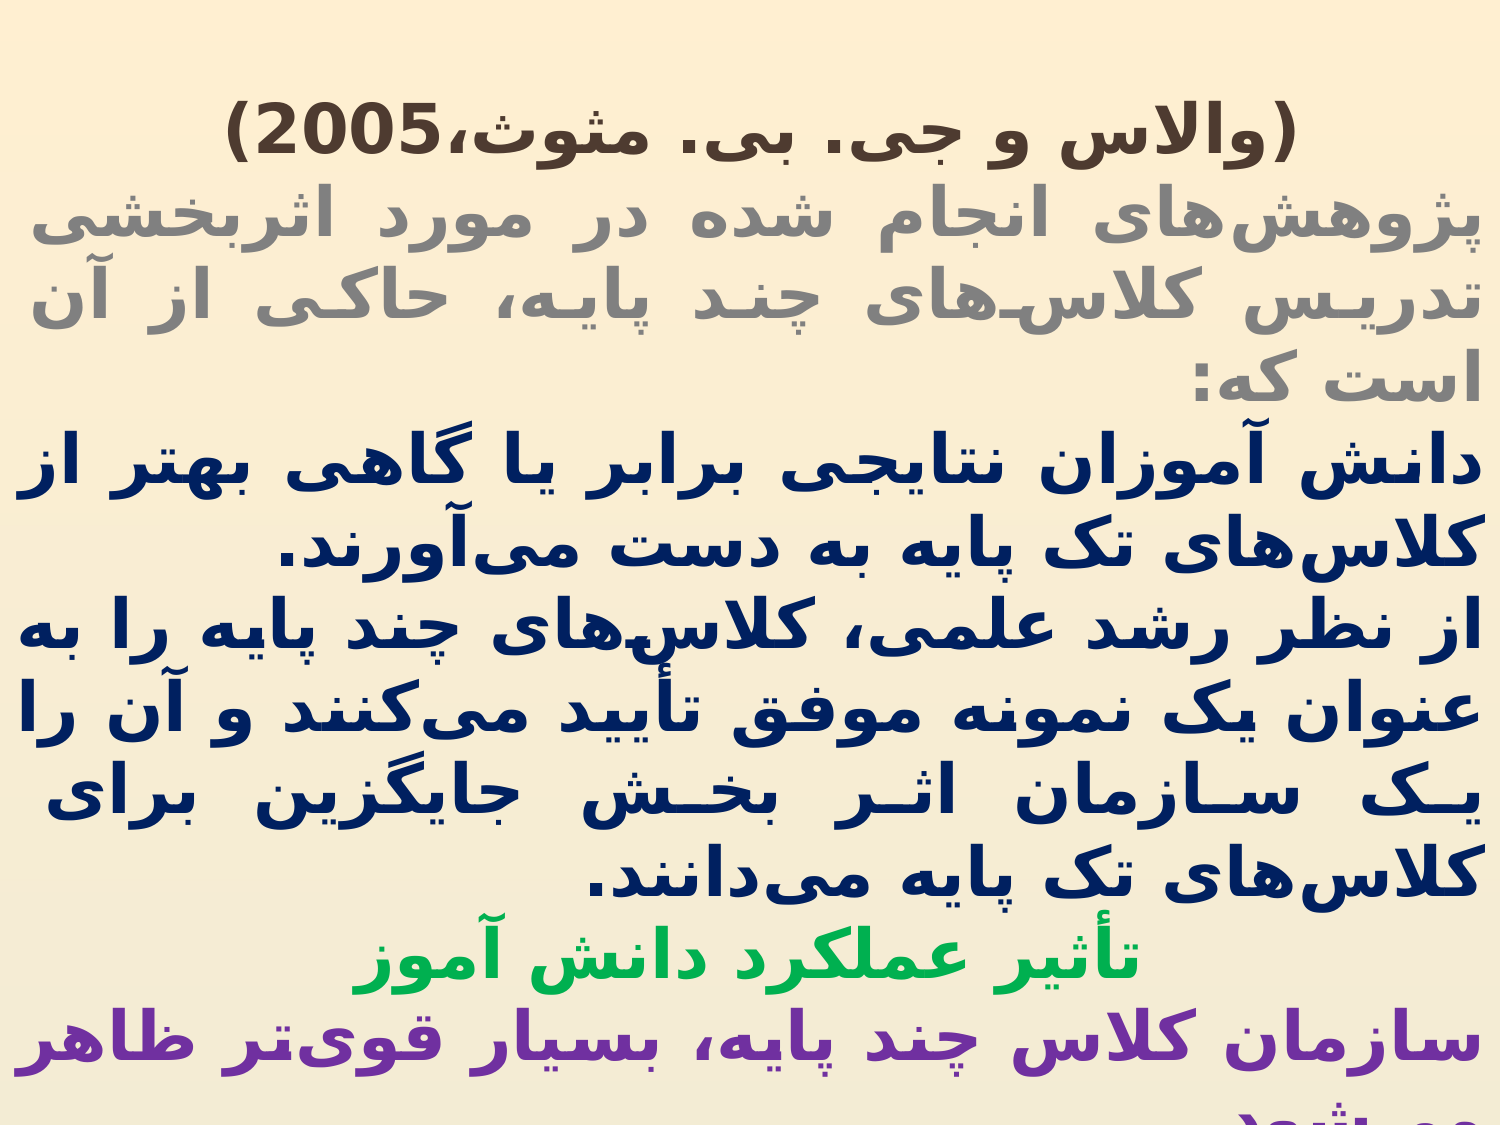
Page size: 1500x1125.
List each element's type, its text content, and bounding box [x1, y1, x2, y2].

text_box (والاس و جی. بی. مثوث،2005) پژوهش‌های انجام شده در مورد اثربخشی تدریس کلاس‌های چند پایه، حاکی از آن است که: دانش آموزان نتایجی برابر یا گاهی بهتر از کلاس‌های تک پایه به دست می‌آورند. از نظر رشد علمی، کلاس‌های چند پایه را به عنوان یک نمونه موفق تأیید می‌کنند و آن را یک سازمان اثر بخش جایگزین برای کلاس‌های تک پایه می‌دانند. تأثیر عملکرد دانش آموز سازمان کلاس چند پایه، بسیار قوی‌تر ظاهر می‌شود. عملکرد بیرونی دانش آموزان چند پایه نسبت به دانش آموزان تک پایه، در 75 درصد مقیاس‌های در نظر گرفته شده، بالاتر است. [0, 0, 1500, 1125]
